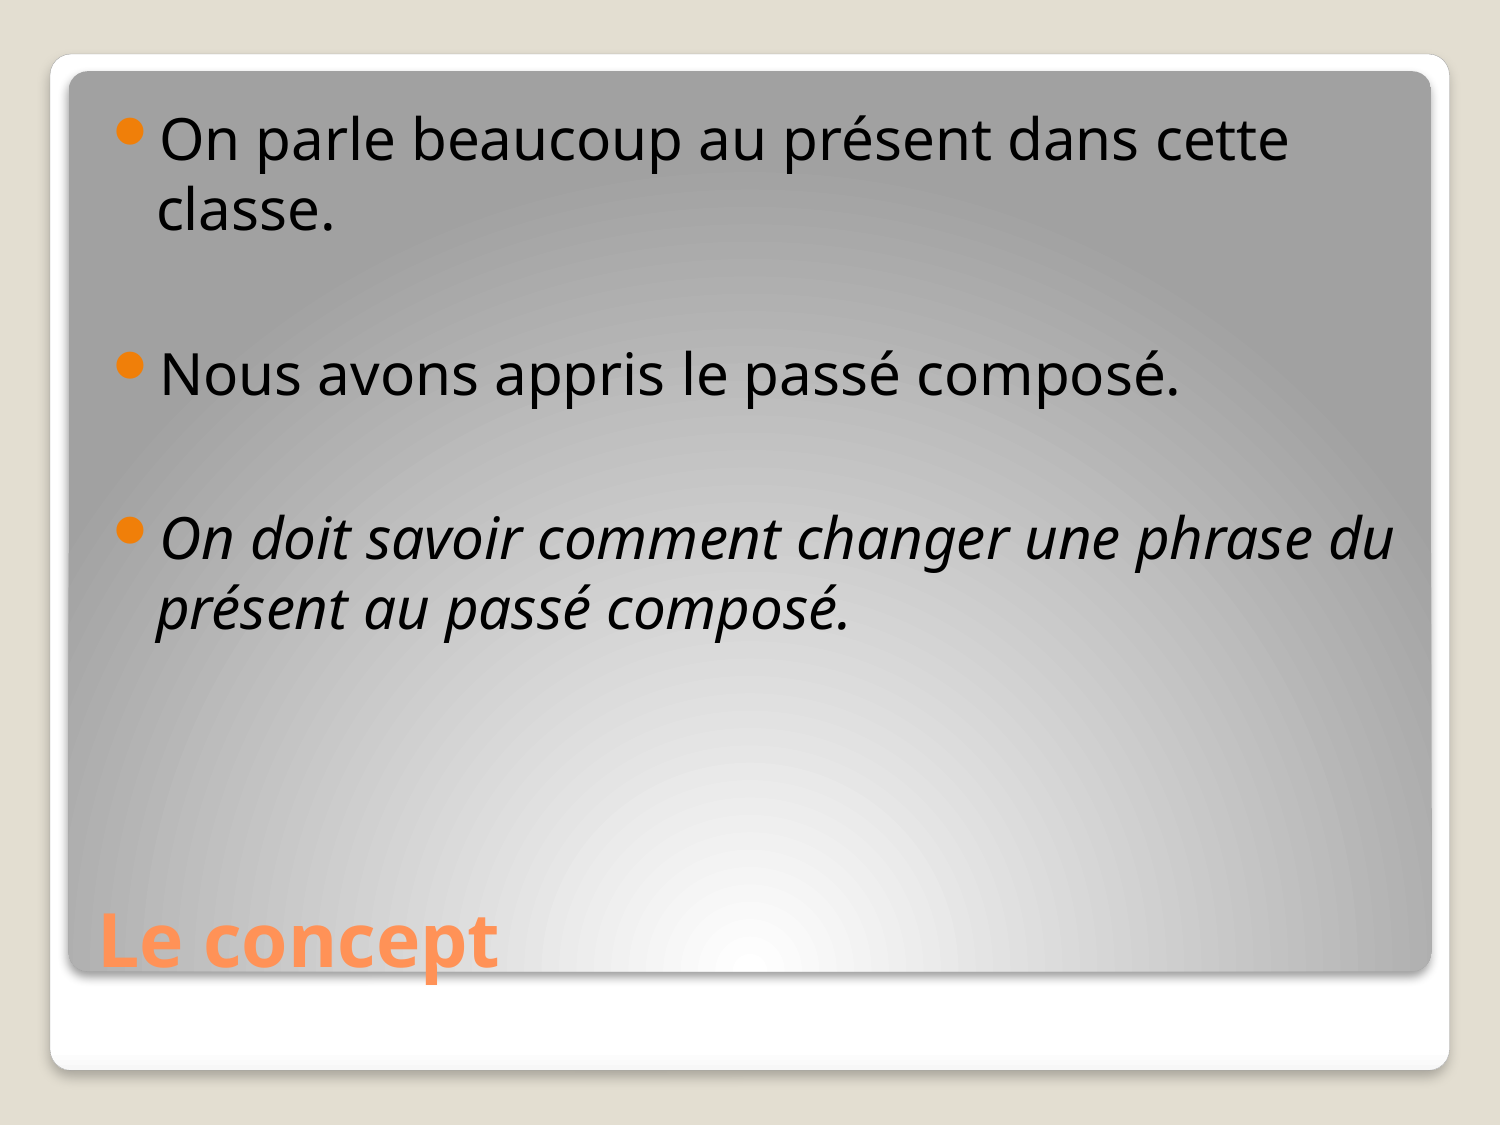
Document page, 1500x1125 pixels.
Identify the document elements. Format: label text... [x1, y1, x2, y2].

title Le concept [82, 817, 1425, 990]
list On parle beaucoup au présent dans cette classe. Nous avons appris le passé composé. On doit savoir comment changer une phrase du présent au passé composé. [82, 86, 1425, 774]
